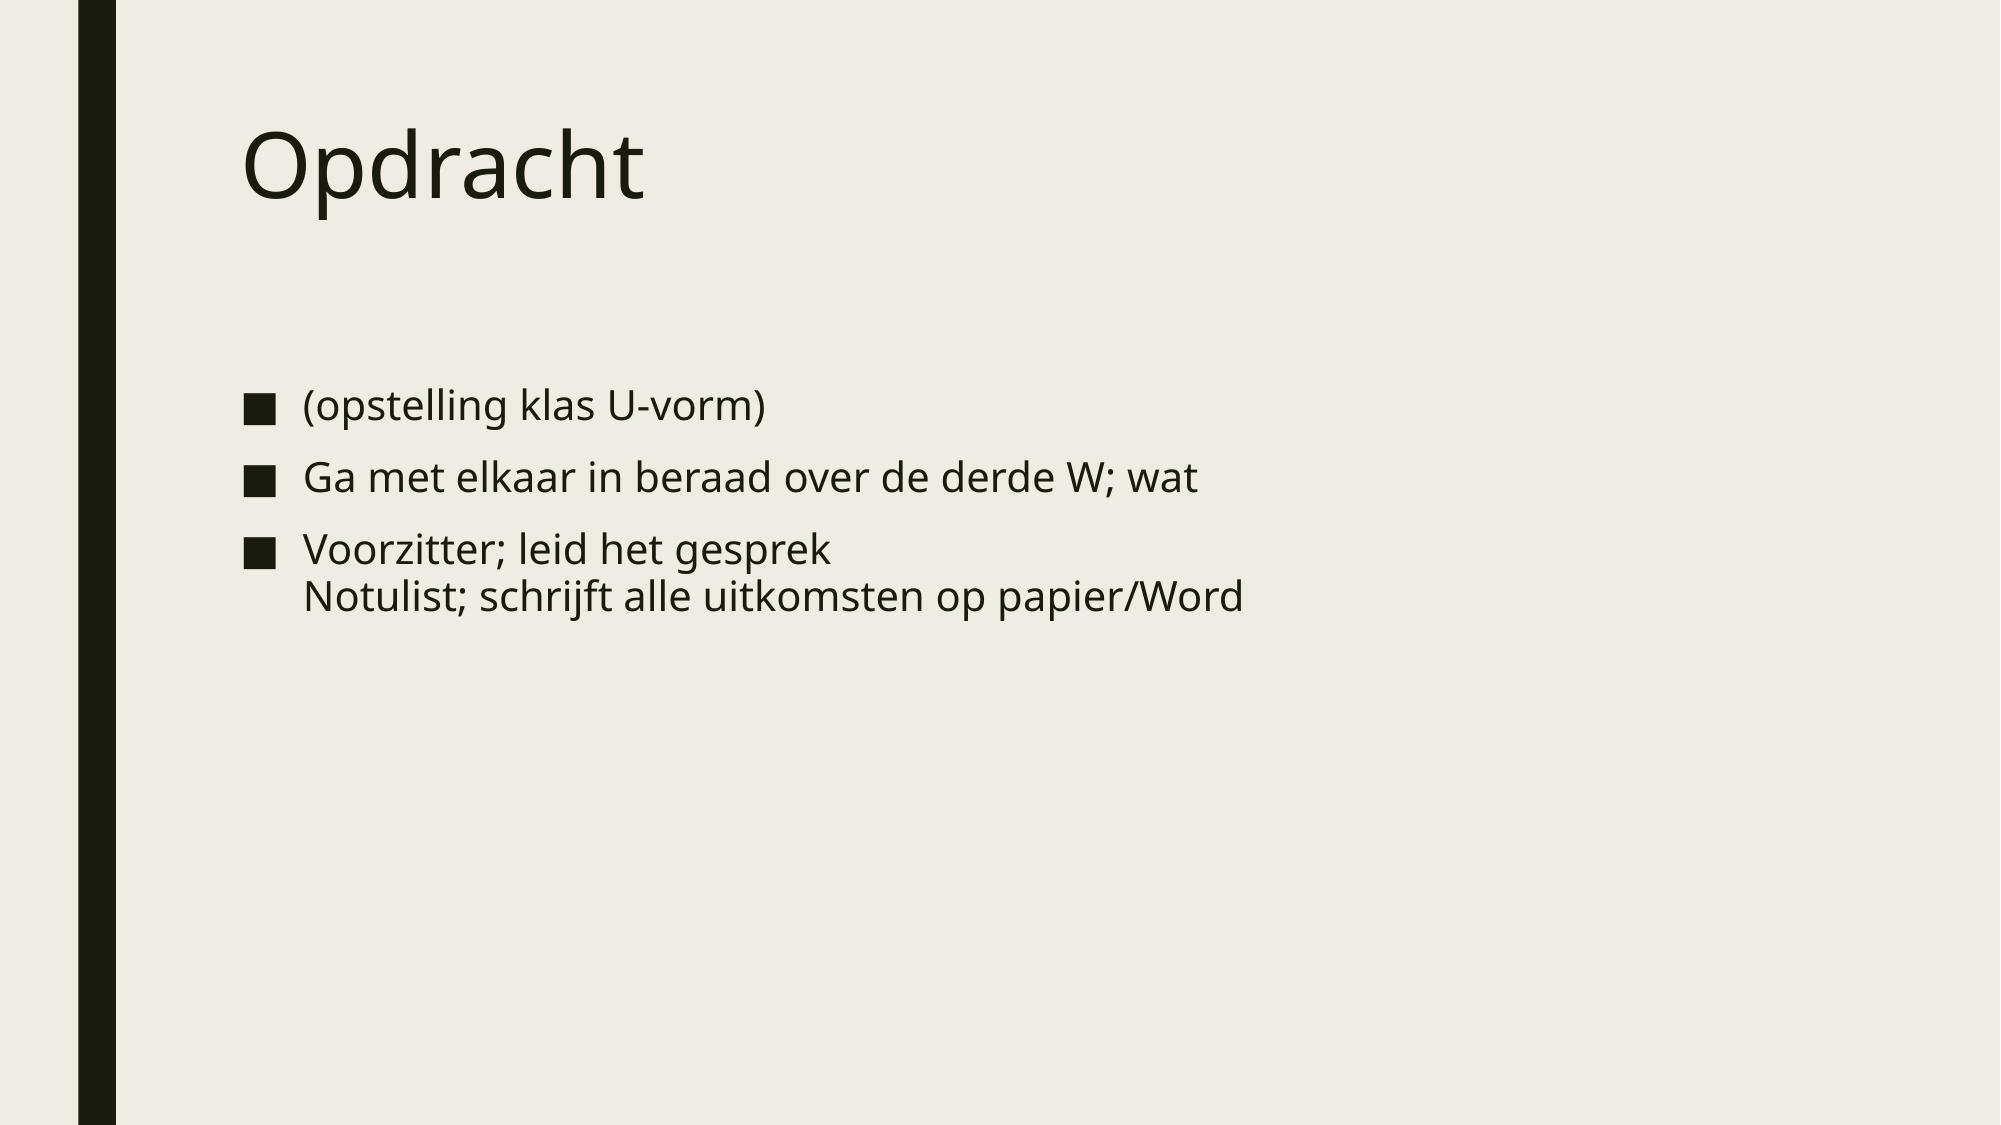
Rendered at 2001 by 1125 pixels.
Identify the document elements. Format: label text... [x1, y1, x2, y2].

list (opstelling klas U-vorm) Ga met elkaar in beraad over de derde W; wat Voorzitter; leid het gesprek Notulist; schrijft alle uitkomsten op papier/Word [225, 375, 1800, 963]
title Opdracht [225, 112, 1800, 357]
